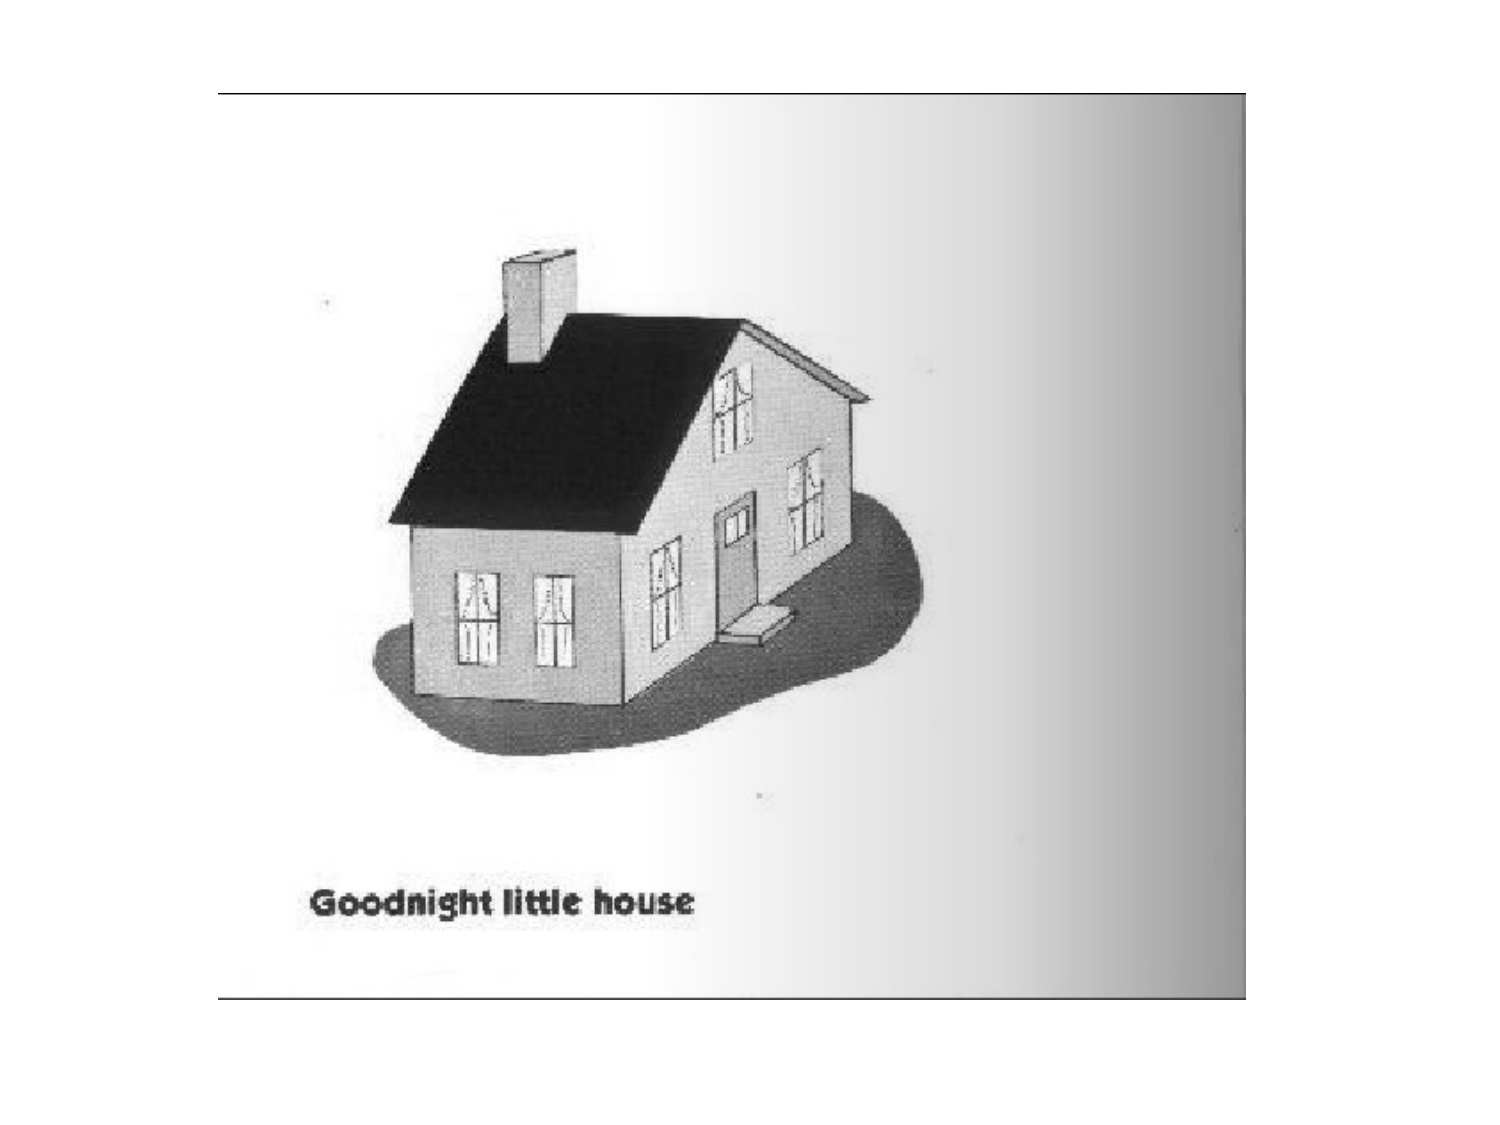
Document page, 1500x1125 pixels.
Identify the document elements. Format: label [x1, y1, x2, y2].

picture [218, 93, 1246, 1000]
